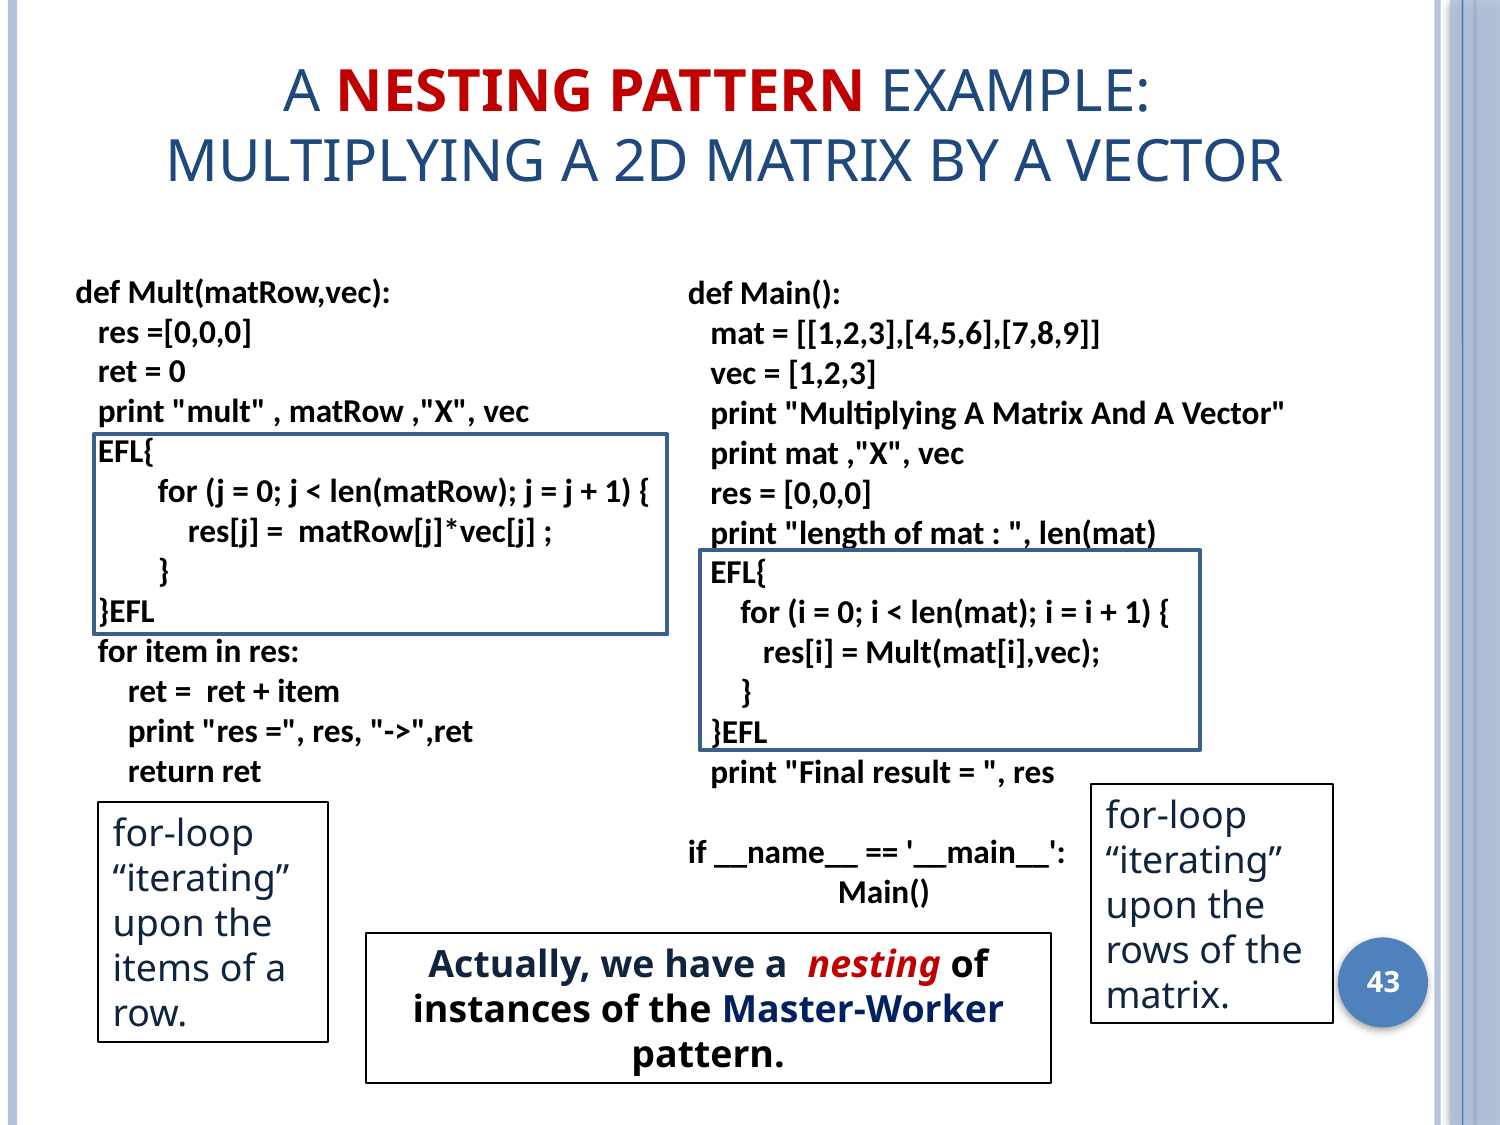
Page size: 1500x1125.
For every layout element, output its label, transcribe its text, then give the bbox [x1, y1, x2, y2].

title A nesting pattern example: multiplying a 2d matrix by a vector [68, 37, 1382, 200]
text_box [60, 261, 1374, 1076]
slide_number 43 [1380, 940, 1434, 1027]
